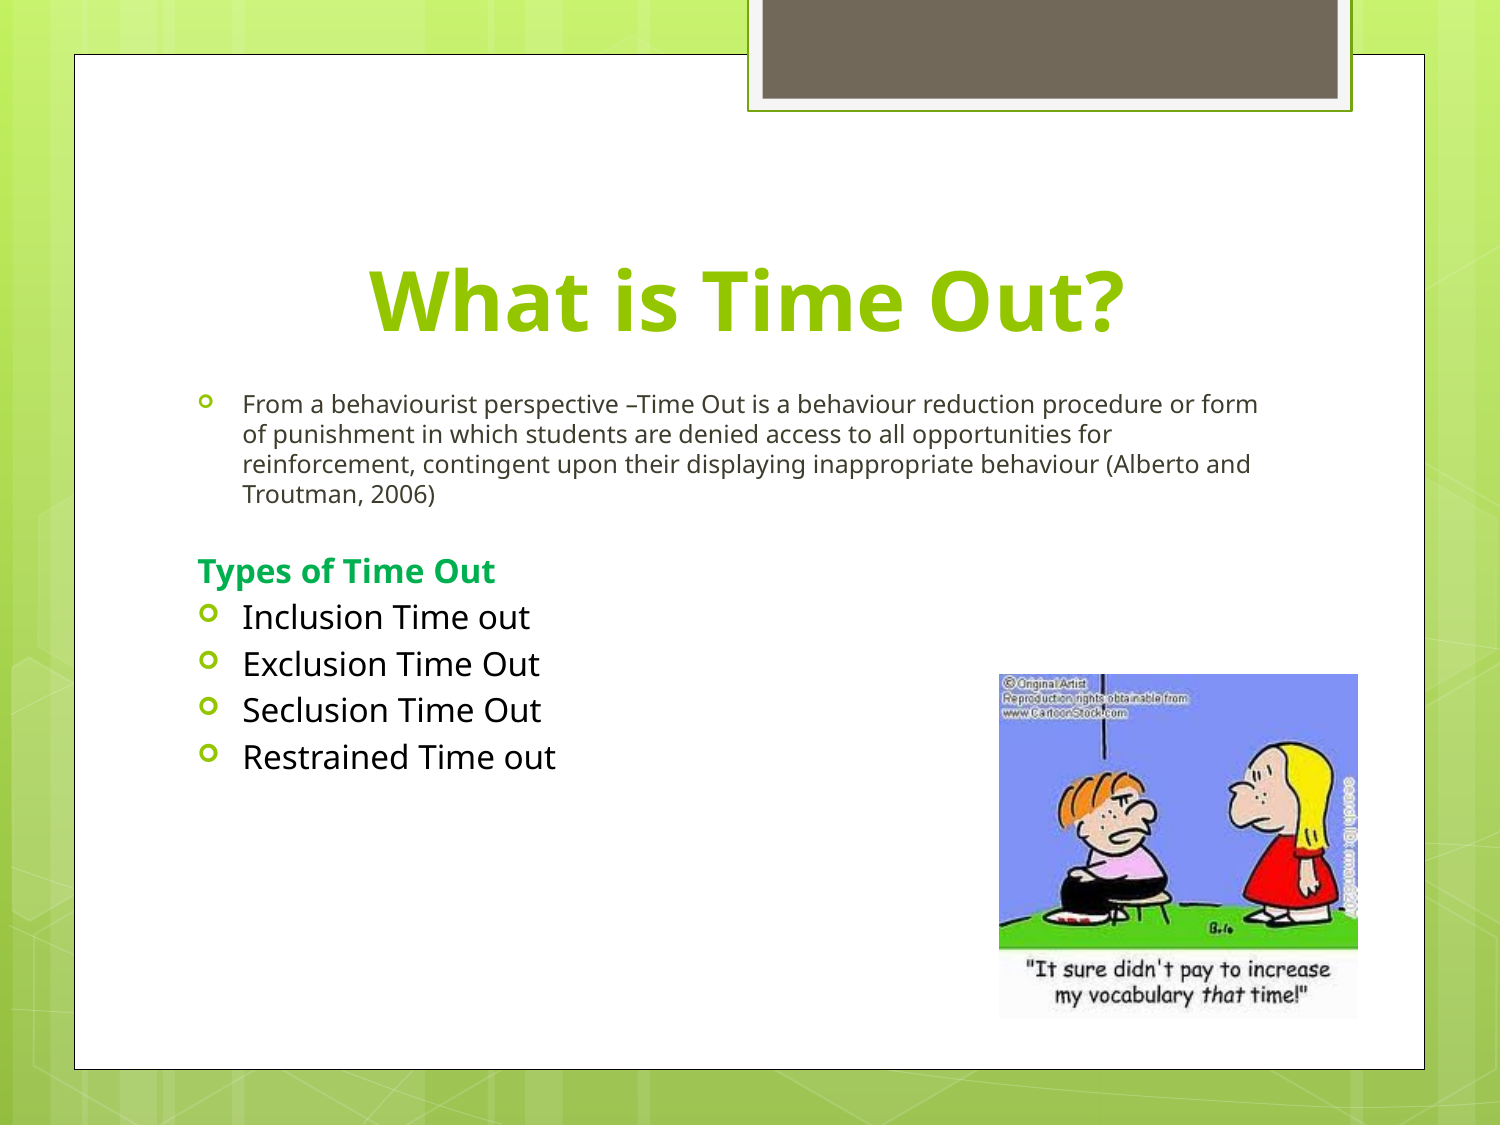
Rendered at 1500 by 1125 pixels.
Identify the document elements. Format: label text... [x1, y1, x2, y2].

list From a behaviourist perspective –Time Out is a behaviour reduction procedure or form of punishment in which students are denied access to all opportunities for reinforcement, contingent upon their displaying inappropriate behaviour (Alberto and Troutman, 2006) Types of Time Out Inclusion Time out Exclusion Time Out Seclusion Time Out Restrained Time out [171, 381, 1283, 957]
title What is Time Out? [171, 168, 1324, 357]
picture [999, 674, 1359, 1019]
